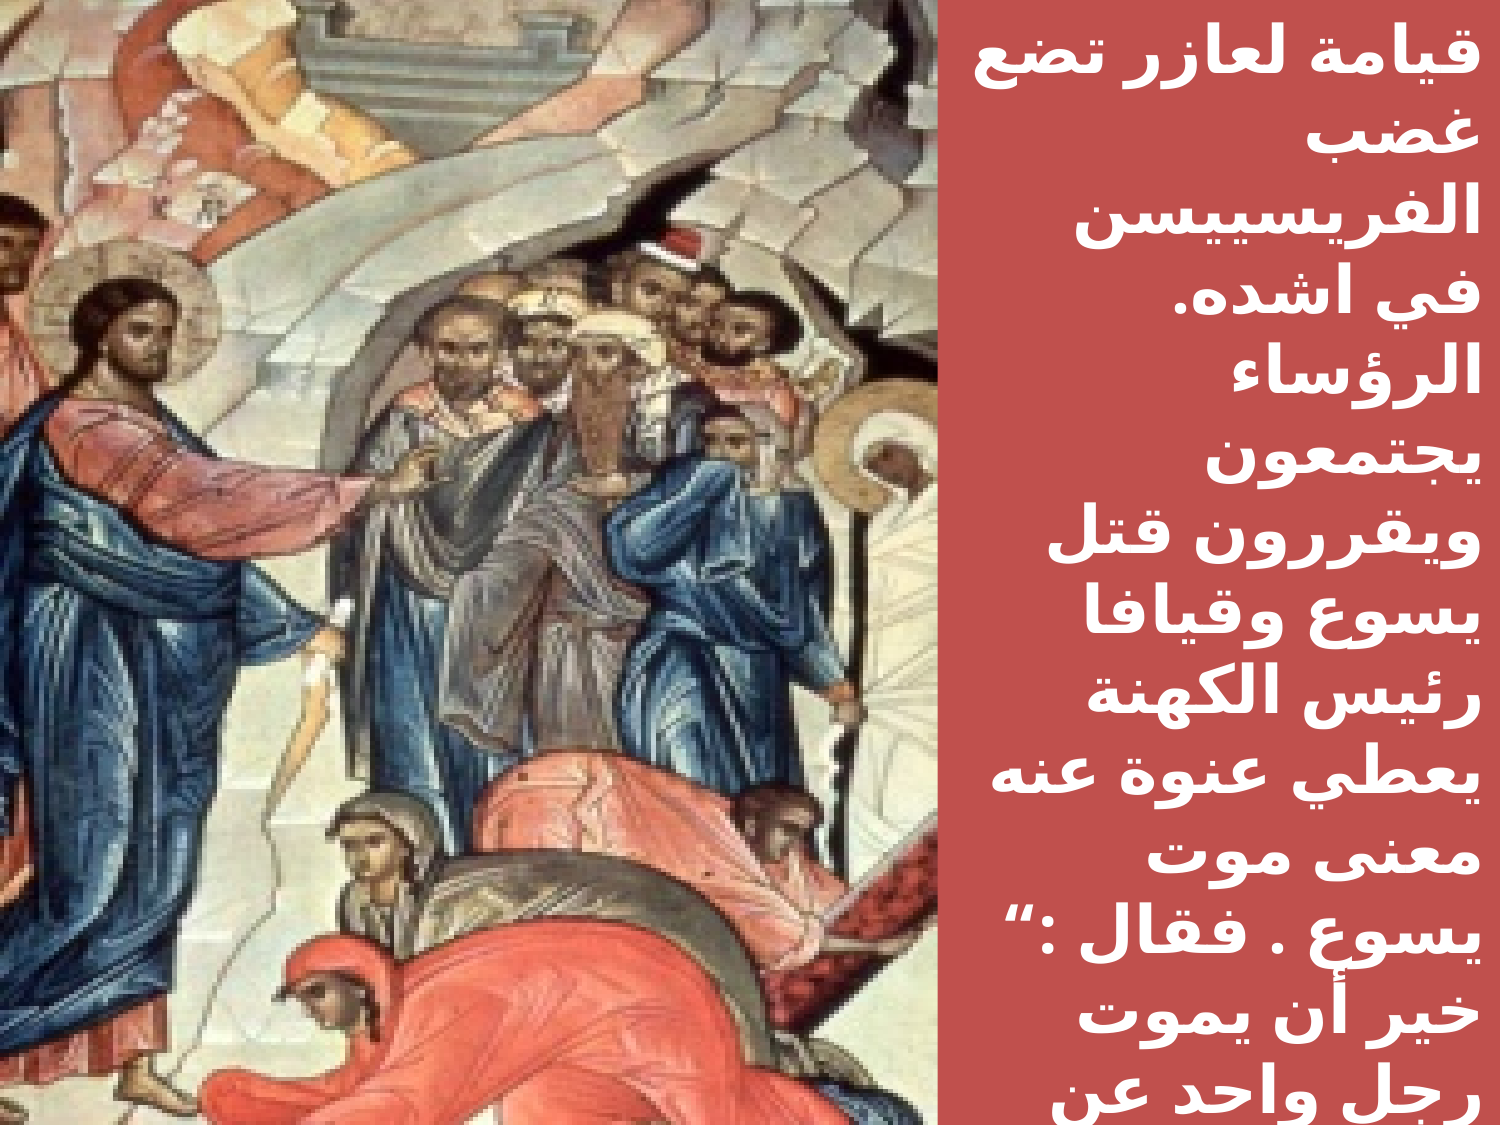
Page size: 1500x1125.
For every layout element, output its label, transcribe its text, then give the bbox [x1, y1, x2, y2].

picture [0, 0, 938, 1125]
text_box قيامة لعازر تضع غضب الفريسييسن في اشده. الرؤساء يجتمعون ويقررون قتل يسوع وقيافا رئيس الكهنة يعطي عنوة عنه معنى موت يسوع . فقال :“ خير أن يموت رجل واحد عن الشعب ولا تهلك الأمة بأسرها ”. انه يتنبئ ليس بأن يسوع سيموت عن الأمة ولكن أيضا ليجمع بالوحدة كل أبناء الله المشتتين [939, 0, 1500, 1125]
